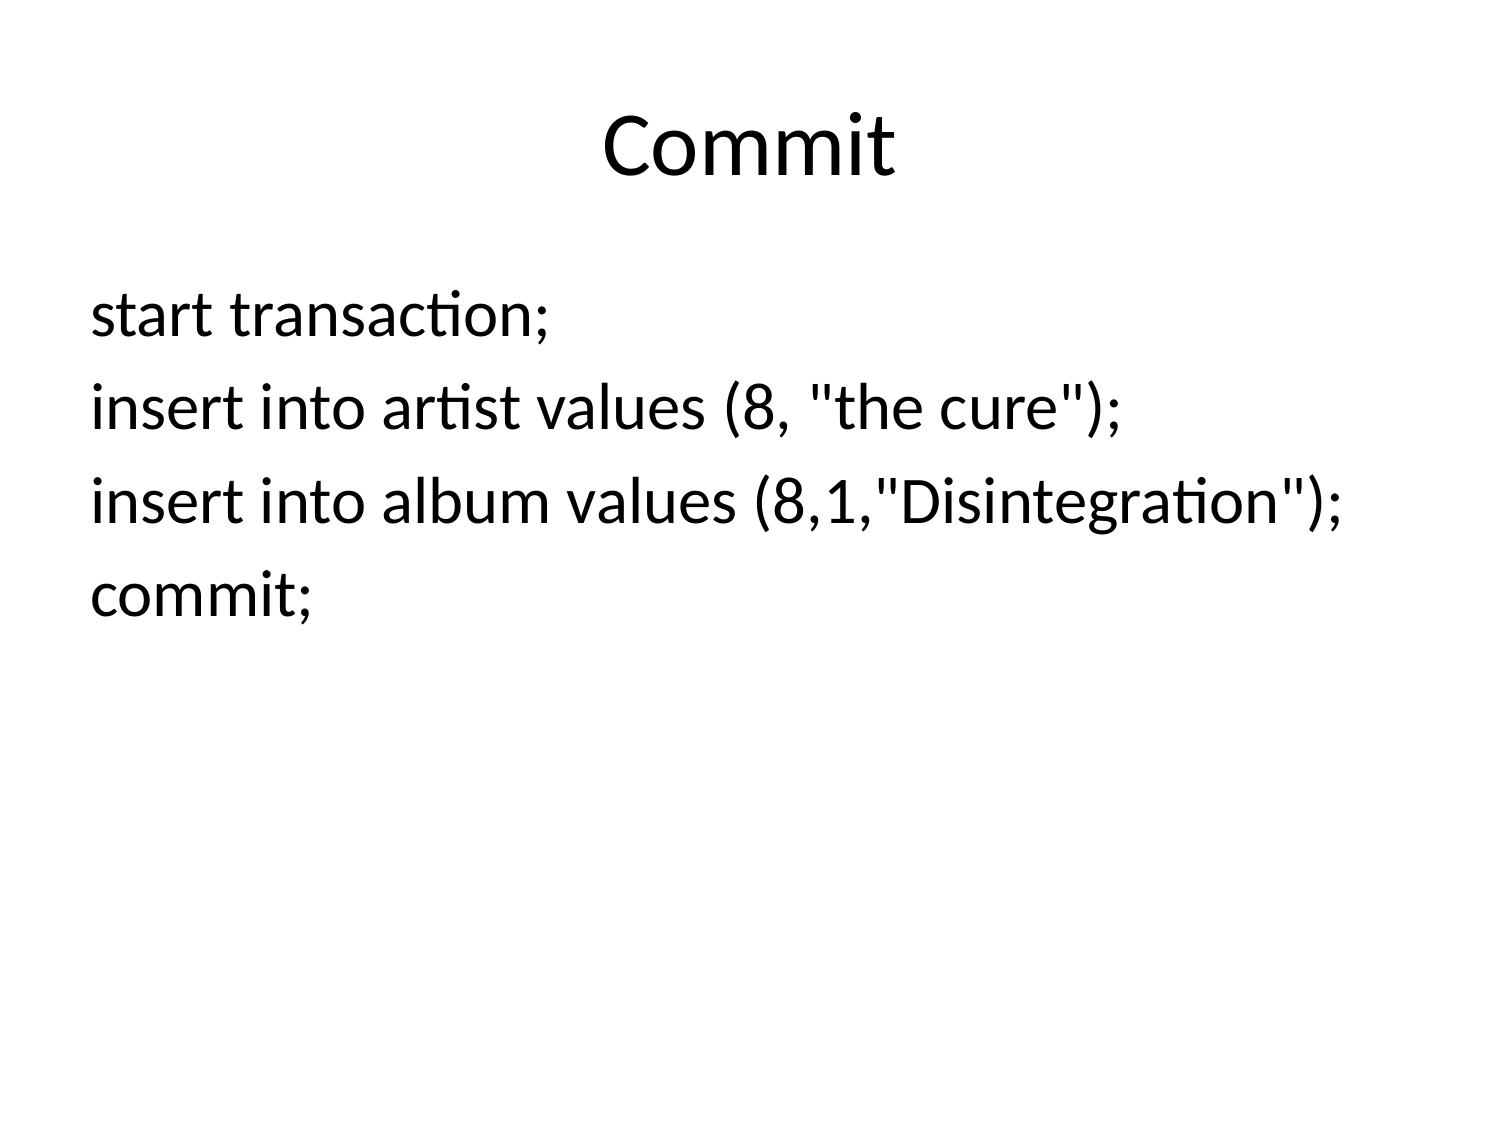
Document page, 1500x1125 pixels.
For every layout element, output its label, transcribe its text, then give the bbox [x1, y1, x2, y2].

list start transaction; insert into artist values (8, "the cure"); insert into album values (8,1,"Disintegration"); commit; [75, 262, 1425, 1005]
title Commit [75, 45, 1425, 233]
